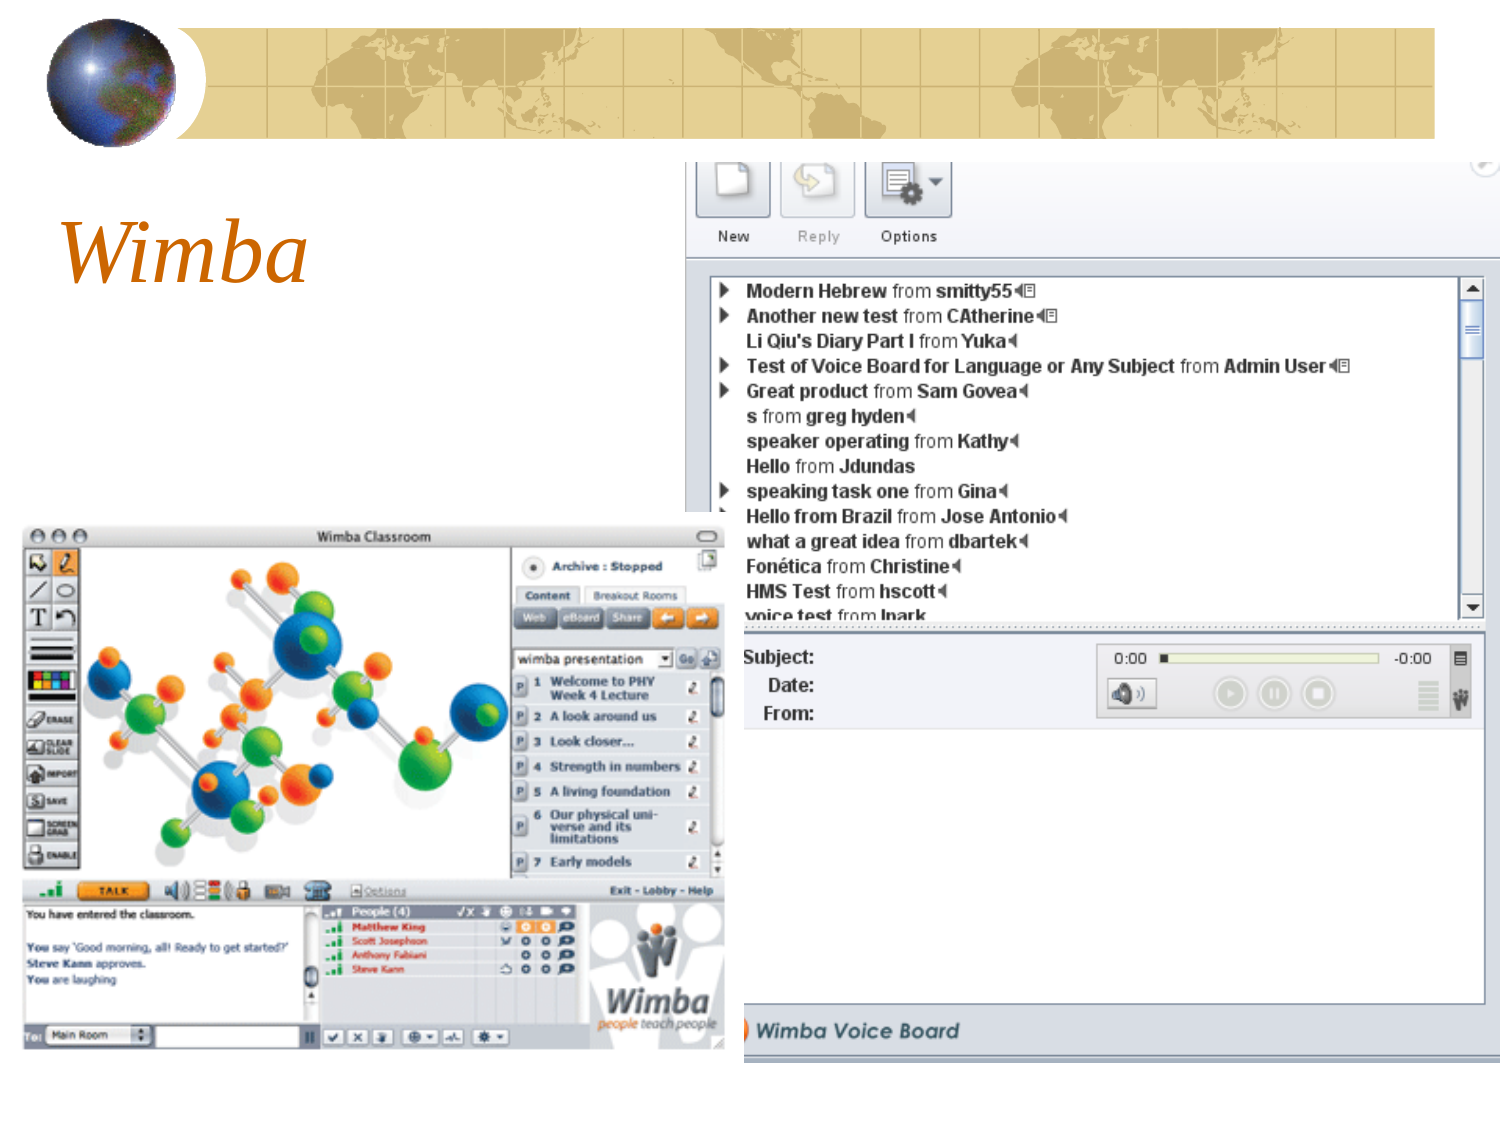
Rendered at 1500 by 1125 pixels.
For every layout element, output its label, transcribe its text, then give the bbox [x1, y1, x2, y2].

picture [42, 14, 190, 151]
title Wimba [40, 152, 1316, 341]
picture [0, 162, 1500, 1063]
